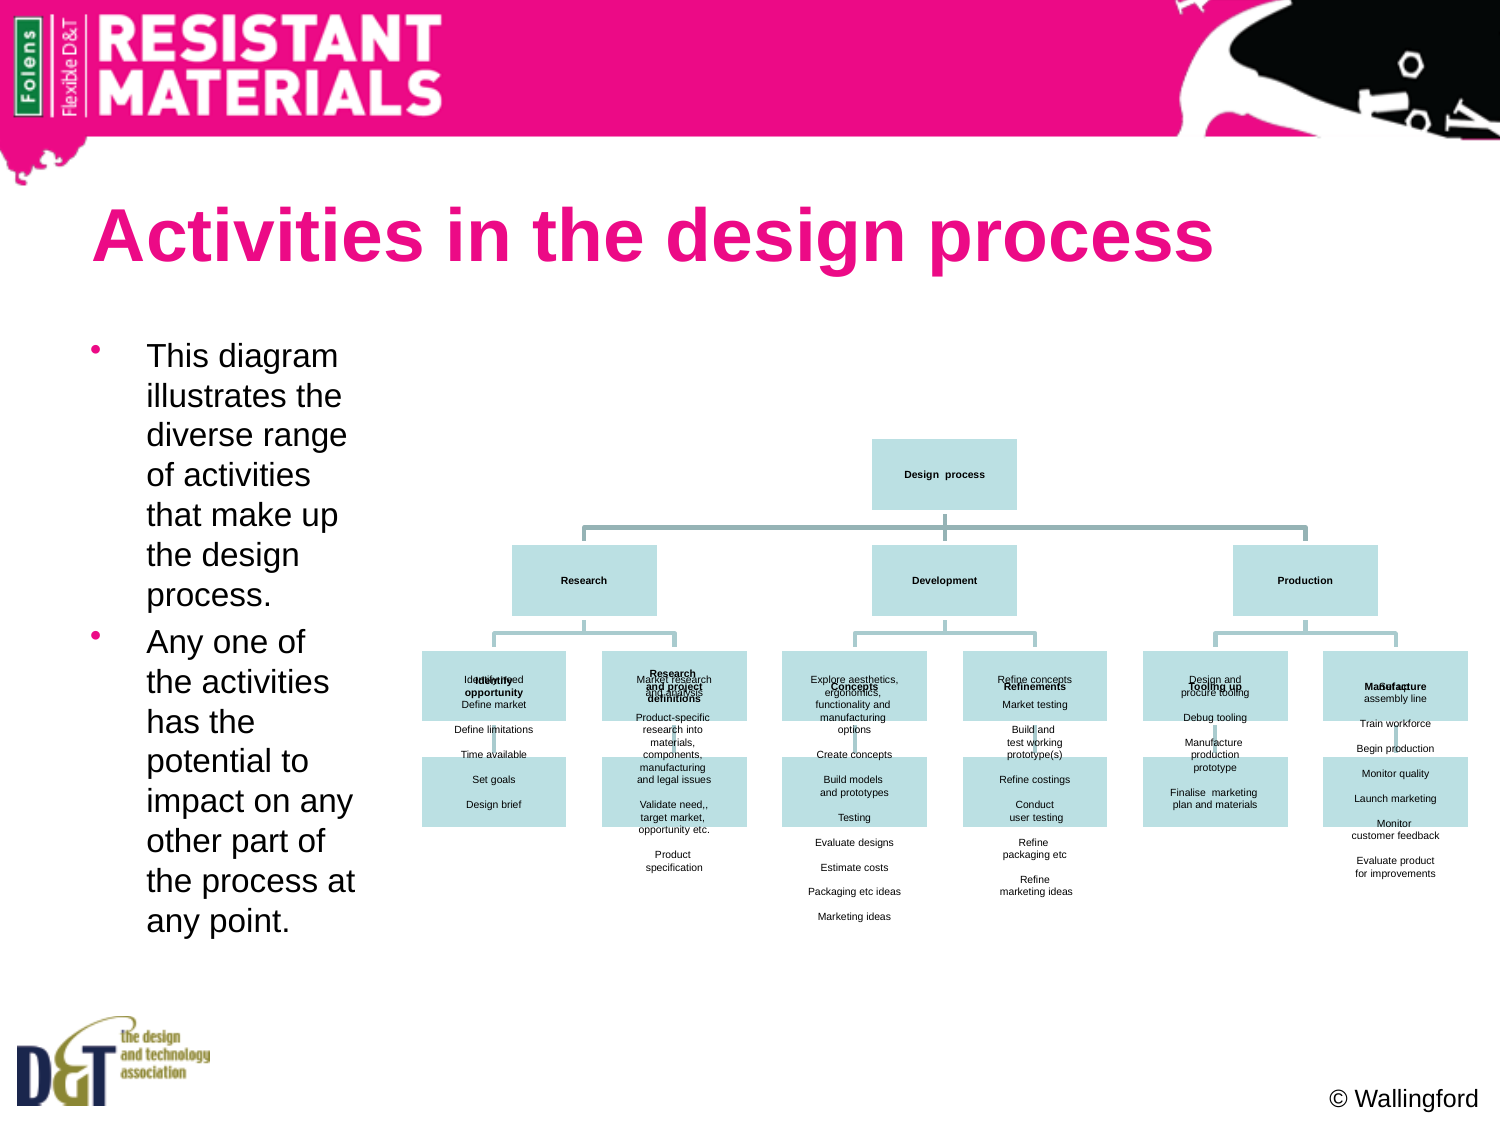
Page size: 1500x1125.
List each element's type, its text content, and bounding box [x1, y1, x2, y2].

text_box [418, 172, 1471, 1095]
footer © Wallingford [1257, 1074, 1495, 1125]
title Activities in the design process [76, 160, 1427, 301]
picture [0, 0, 1500, 1125]
list This diagram illustrates the diverse range of activities that make up the design process. Any one of the activities has the potential to impact on any other part of the process at any point. [75, 326, 373, 1012]
